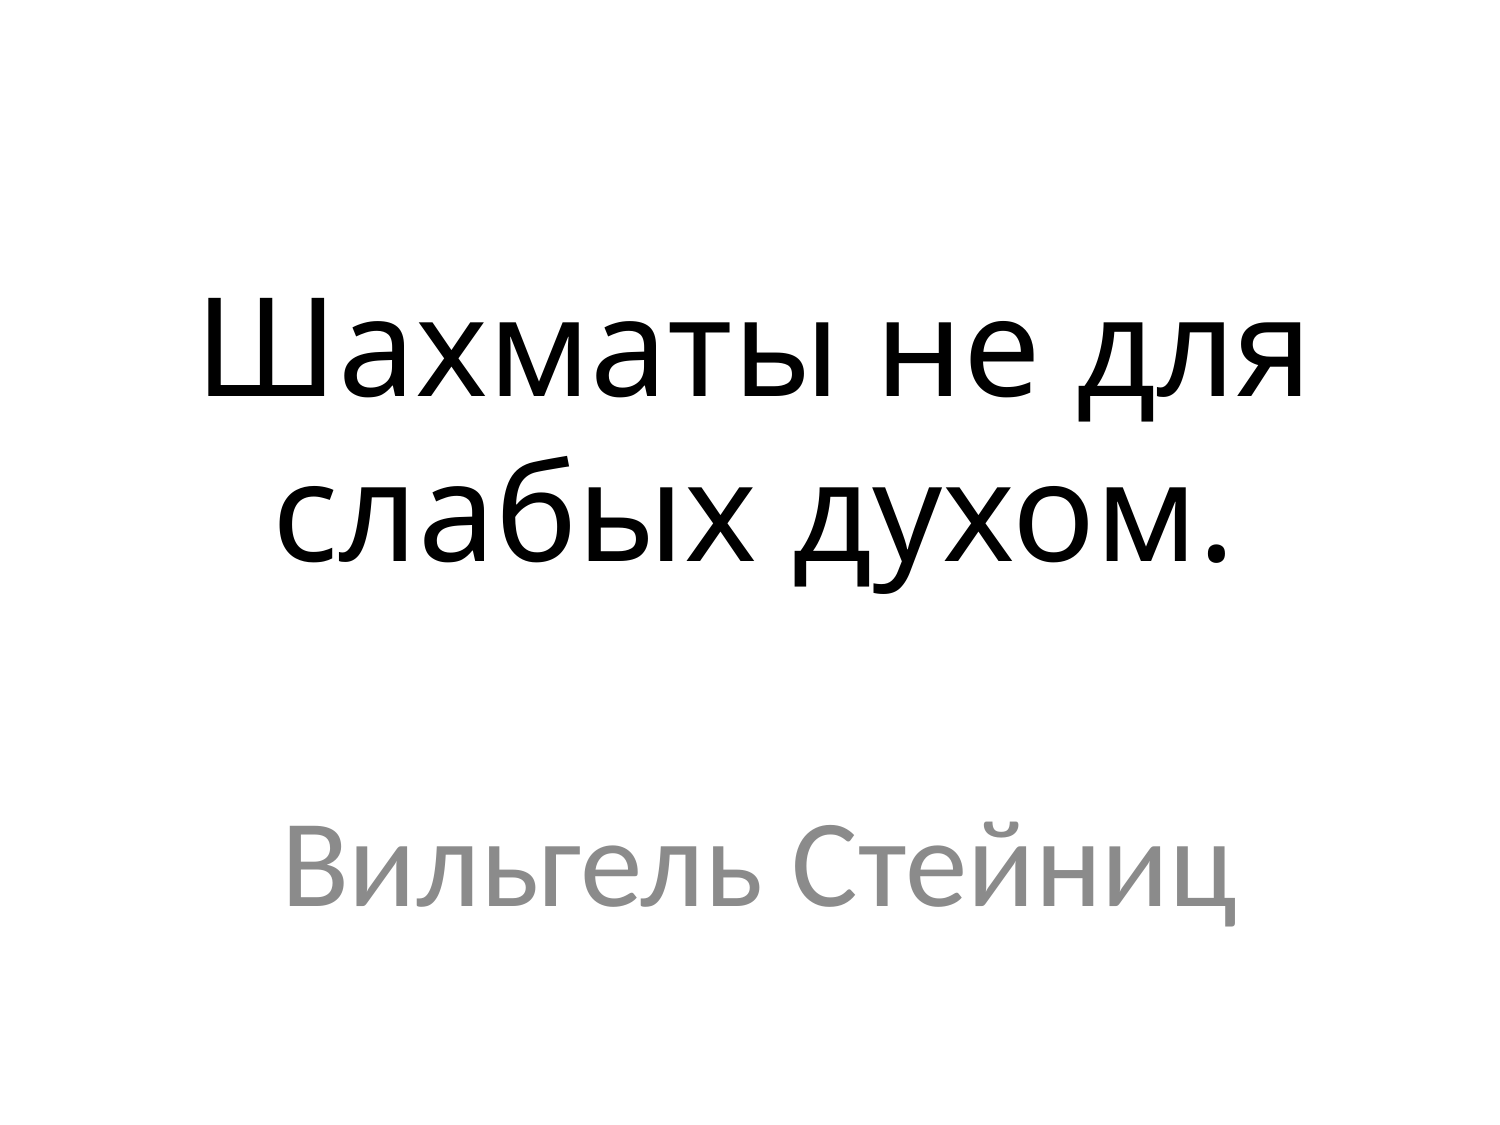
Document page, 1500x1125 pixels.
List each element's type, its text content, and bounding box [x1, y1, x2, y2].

subtitle Вильгель Стейниц [234, 773, 1285, 1061]
title Шахматы не для слабых духом. [117, 152, 1393, 697]
